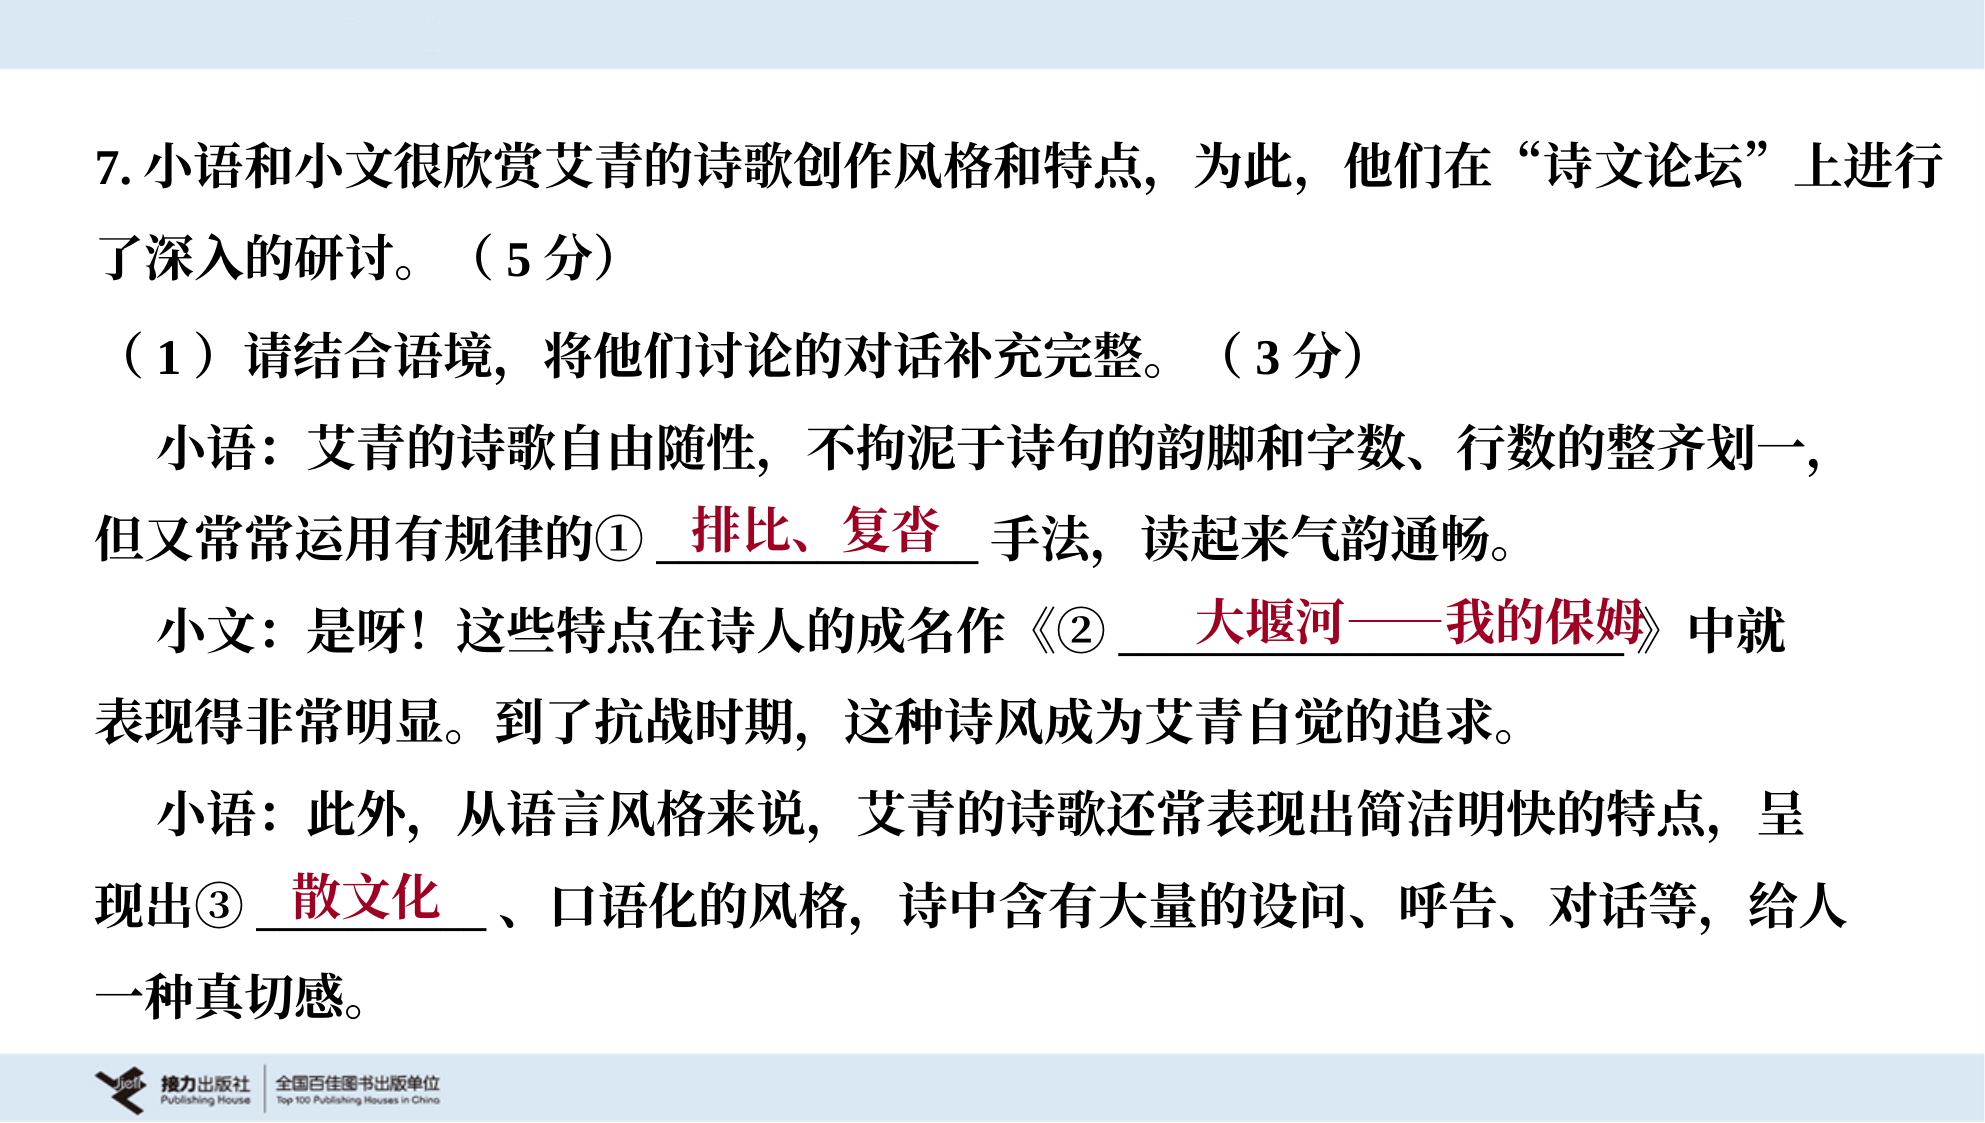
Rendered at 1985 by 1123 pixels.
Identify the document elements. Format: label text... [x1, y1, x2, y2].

text_box 大堰河——我的保姆 [1151, 563, 1690, 651]
picture [0, 0, 1985, 1122]
text_box 7.小语和小文很欣赏艾青的诗歌创作风格和特点，为此，他们在“诗文论坛”上进行 了深入的研讨。（5分） [94, 103, 1892, 287]
text_box （1）请结合语境，将他们讨论的对话补充完整。（3分） 小语：艾青的诗歌自由随性，不拘泥于诗句的韵脚和字数、行数的整齐划一， 但又常常运用有规律的①______________手法，读起来气韵通畅。 小文：是呀！这些特点在诗人的成名作《②______________________》中就 表现得非常明显。到了抗战时期，这种诗风成为艾青自觉的追求。 小语：此外，从语言风格来说，艾青的诗歌还常表现出简洁明快的特点，呈 现出③__________、口语化的风格，诗中含有大量的设问、呼告、对话等，给人 一种真切感。 [94, 292, 1892, 1026]
text_box 散文化 [248, 837, 486, 926]
text_box 排比、复沓 [648, 471, 986, 559]
